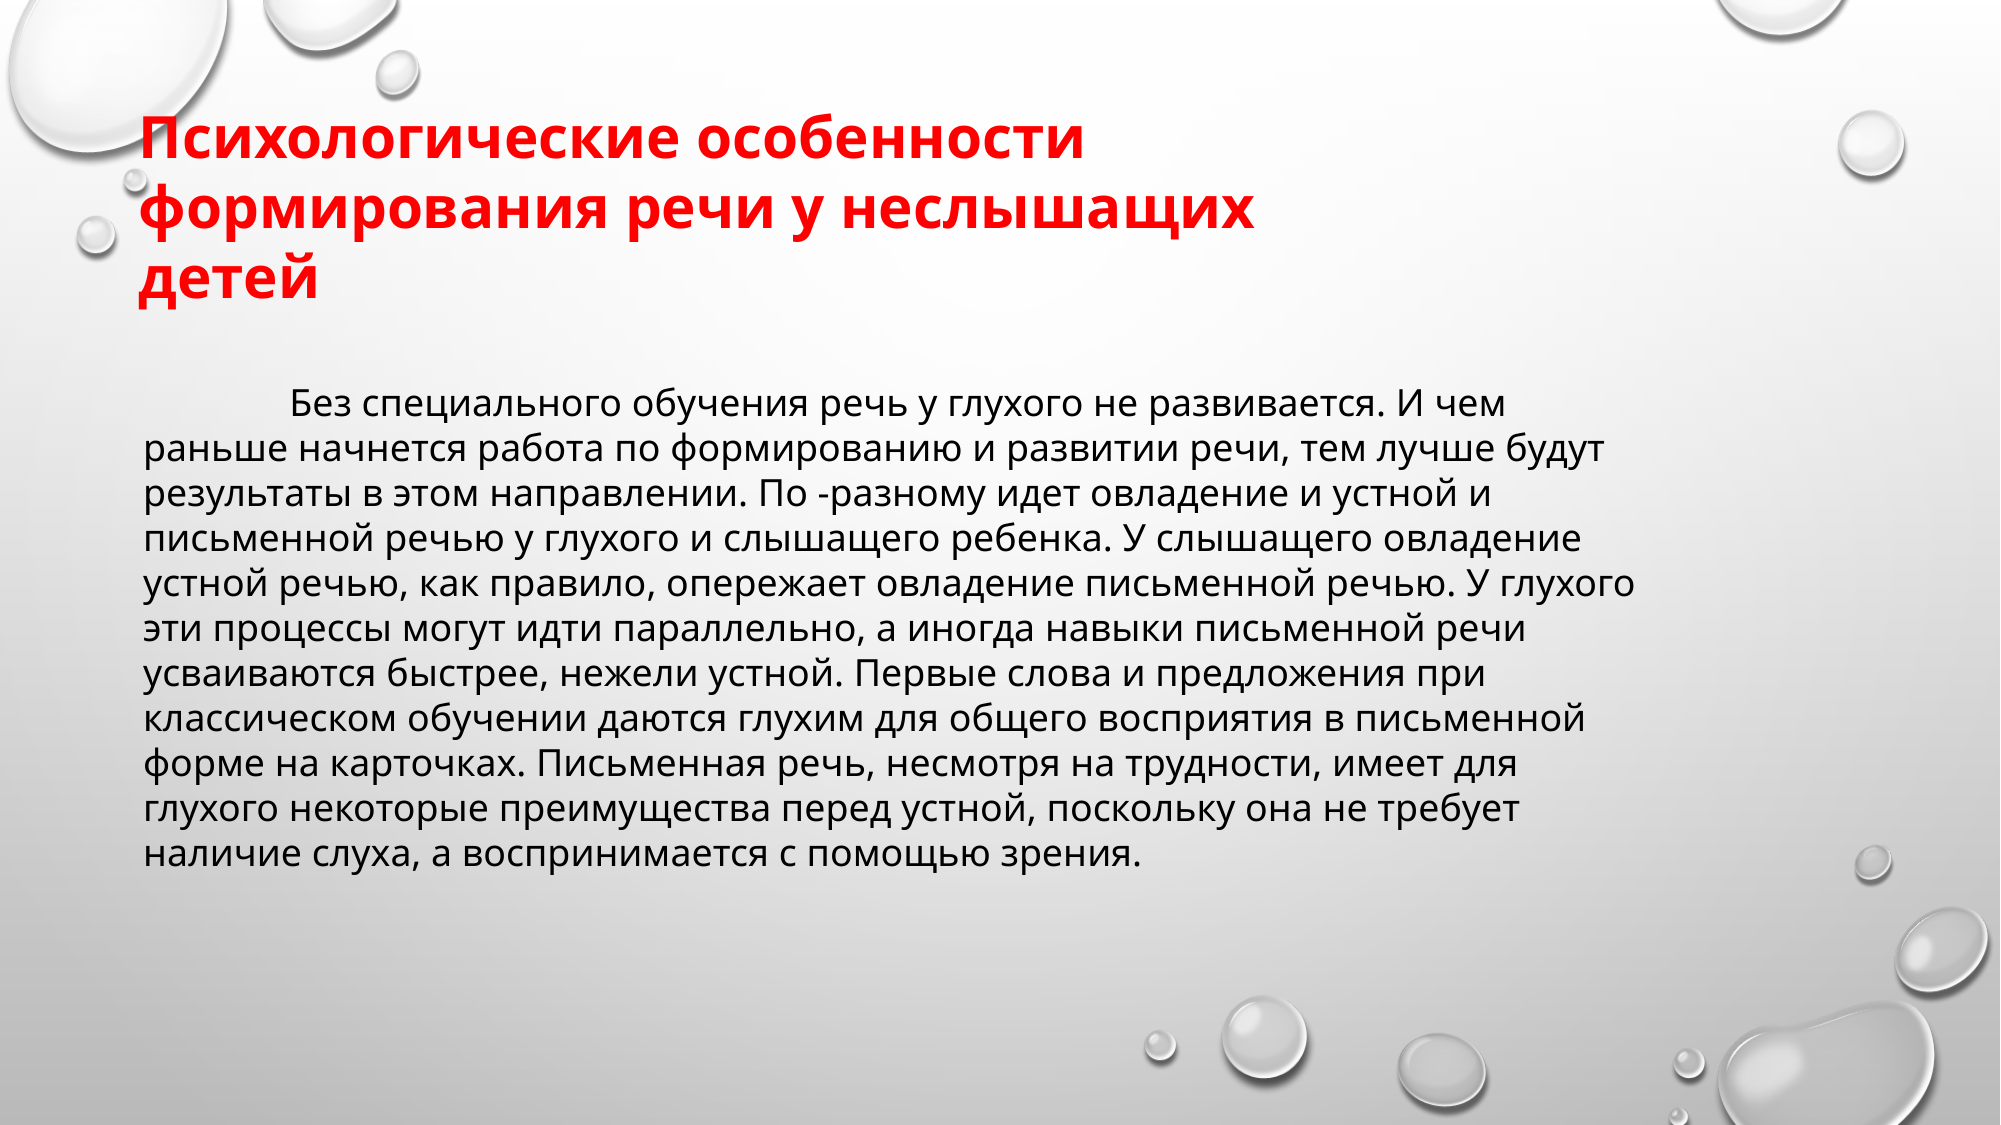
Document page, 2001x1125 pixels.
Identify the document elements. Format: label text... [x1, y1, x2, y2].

picture [0, 0, 2000, 1125]
text_box Психологические особенности формирования речи у неслышащих детей [123, 93, 1429, 318]
text_box Без специального обучения речь у глухого не развивается. И чем раньше начнется работа по формированию и развитии речи, тем лучше будут результаты в этом направлении. По -разному идет овладение и устной и письменной речью у глухого и слышащего ребенка. У слышащего овладение устной речью, как правило, опережает овладение письменной речью. У глухого эти процессы могут идти параллельно, а иногда навыки письменной речи усваиваются быстрее, нежели устной. Первые слова и предложения при классическом обучении даются глухим для общего восприятия в письменной форме на карточках. Письменная речь, несмотря на трудности, имеет для глухого некоторые преимущества перед устной, поскольку она не требует наличие слуха, а воспринимается с помощью зрения. [128, 191, 1655, 882]
